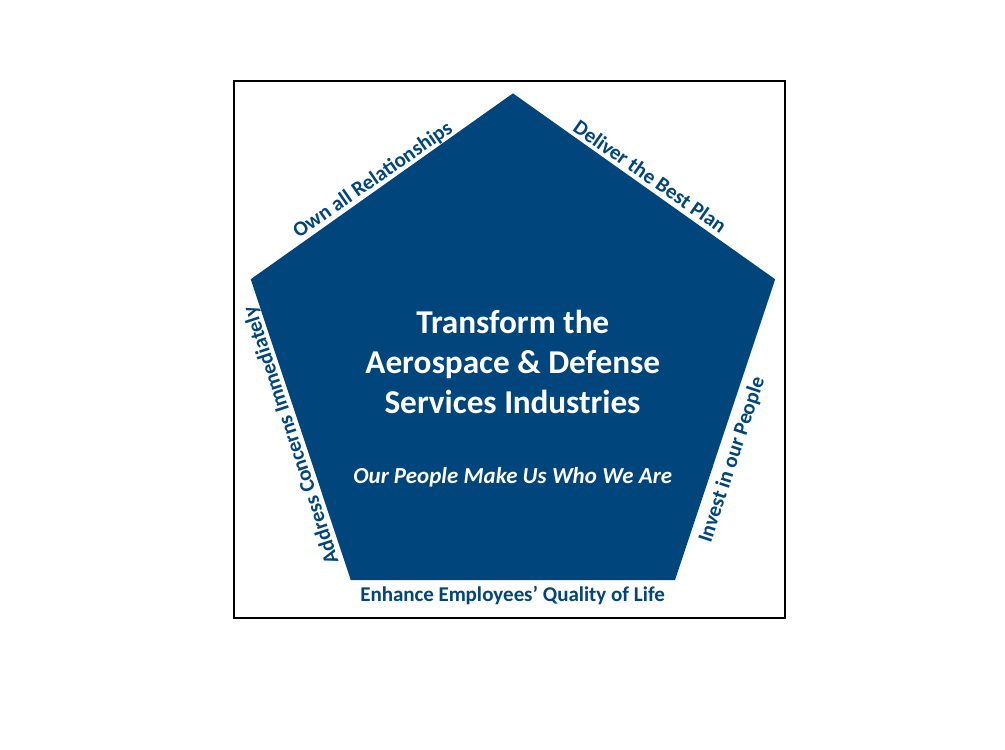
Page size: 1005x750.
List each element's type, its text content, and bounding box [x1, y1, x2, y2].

text_box Invest in our People [690, 369, 770, 545]
text_box Enhance Employees’ Quality of Life [360, 580, 666, 606]
text_box Transform the Aerospace & Defense Services Industries Our People Make Us Who We Are [249, 92, 777, 582]
text_box Deliver the Best Plan [569, 113, 733, 238]
text_box Own all Relationships [286, 113, 457, 243]
text_box [233, 80, 786, 619]
text_box Address Concerns Immediately [235, 303, 343, 568]
